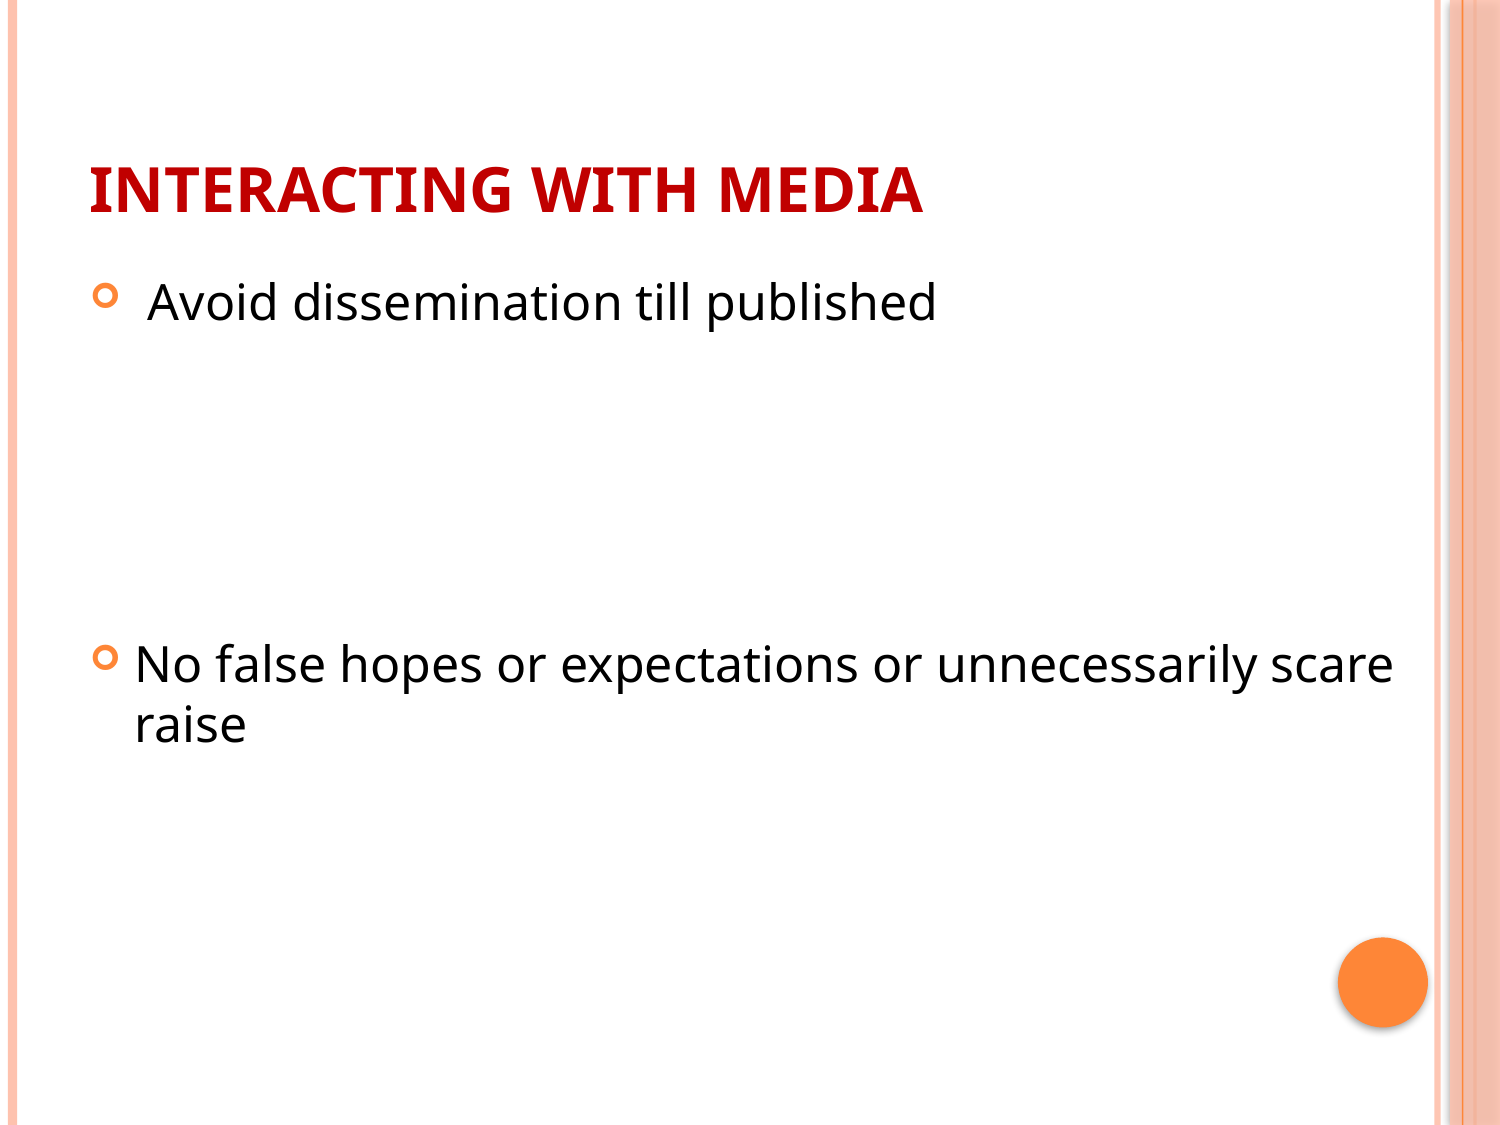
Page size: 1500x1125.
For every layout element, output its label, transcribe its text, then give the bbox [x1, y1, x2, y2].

title Interacting with media [75, 45, 1300, 233]
list Avoid dissemination till published No false hopes or expectations or unnecessarily scare raise [75, 262, 1413, 1062]
